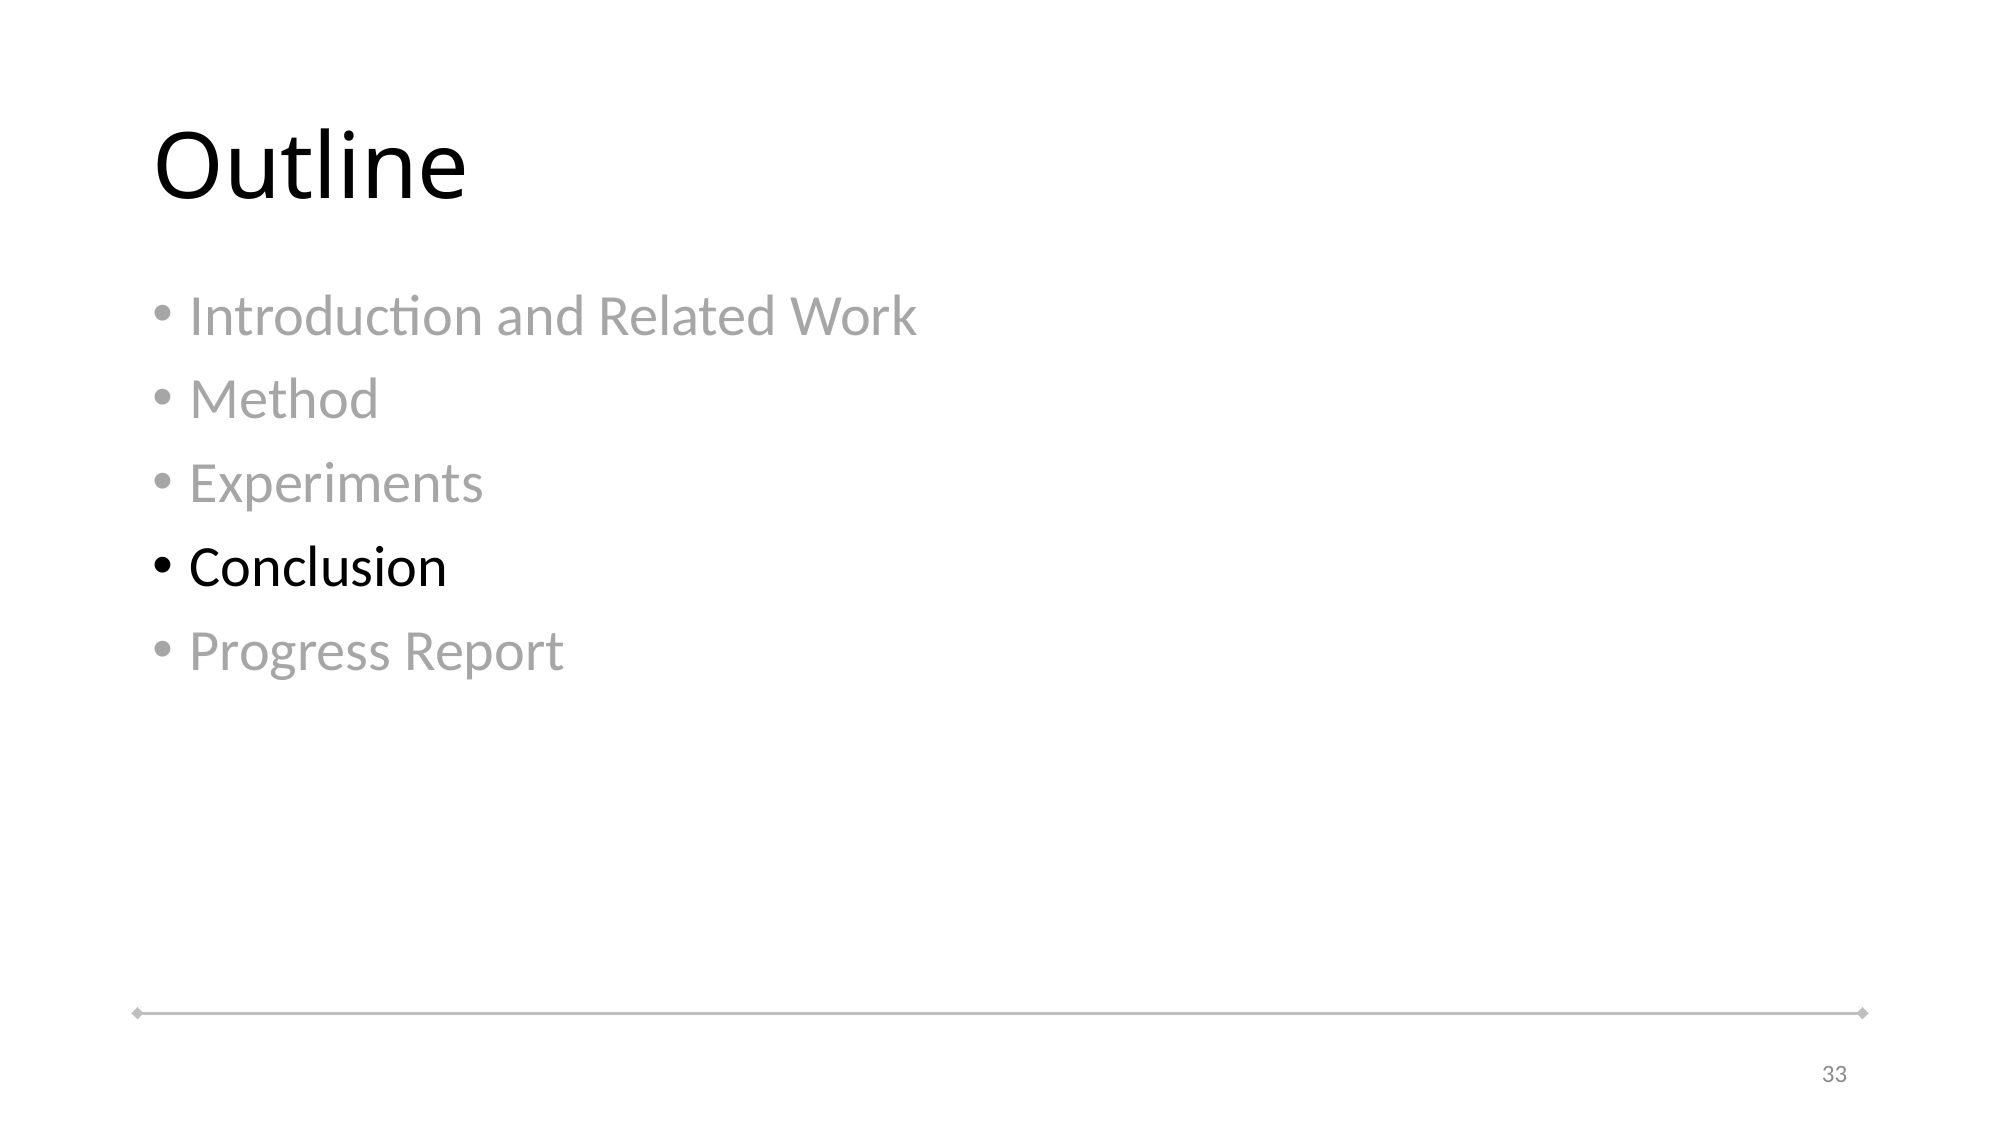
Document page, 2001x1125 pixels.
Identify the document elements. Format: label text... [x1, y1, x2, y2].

slide_number 33 [1412, 1042, 1863, 1103]
list Introduction and Related Work Method Experiments Conclusion Progress Report [137, 277, 1863, 1012]
title Outline [137, 59, 1863, 277]
